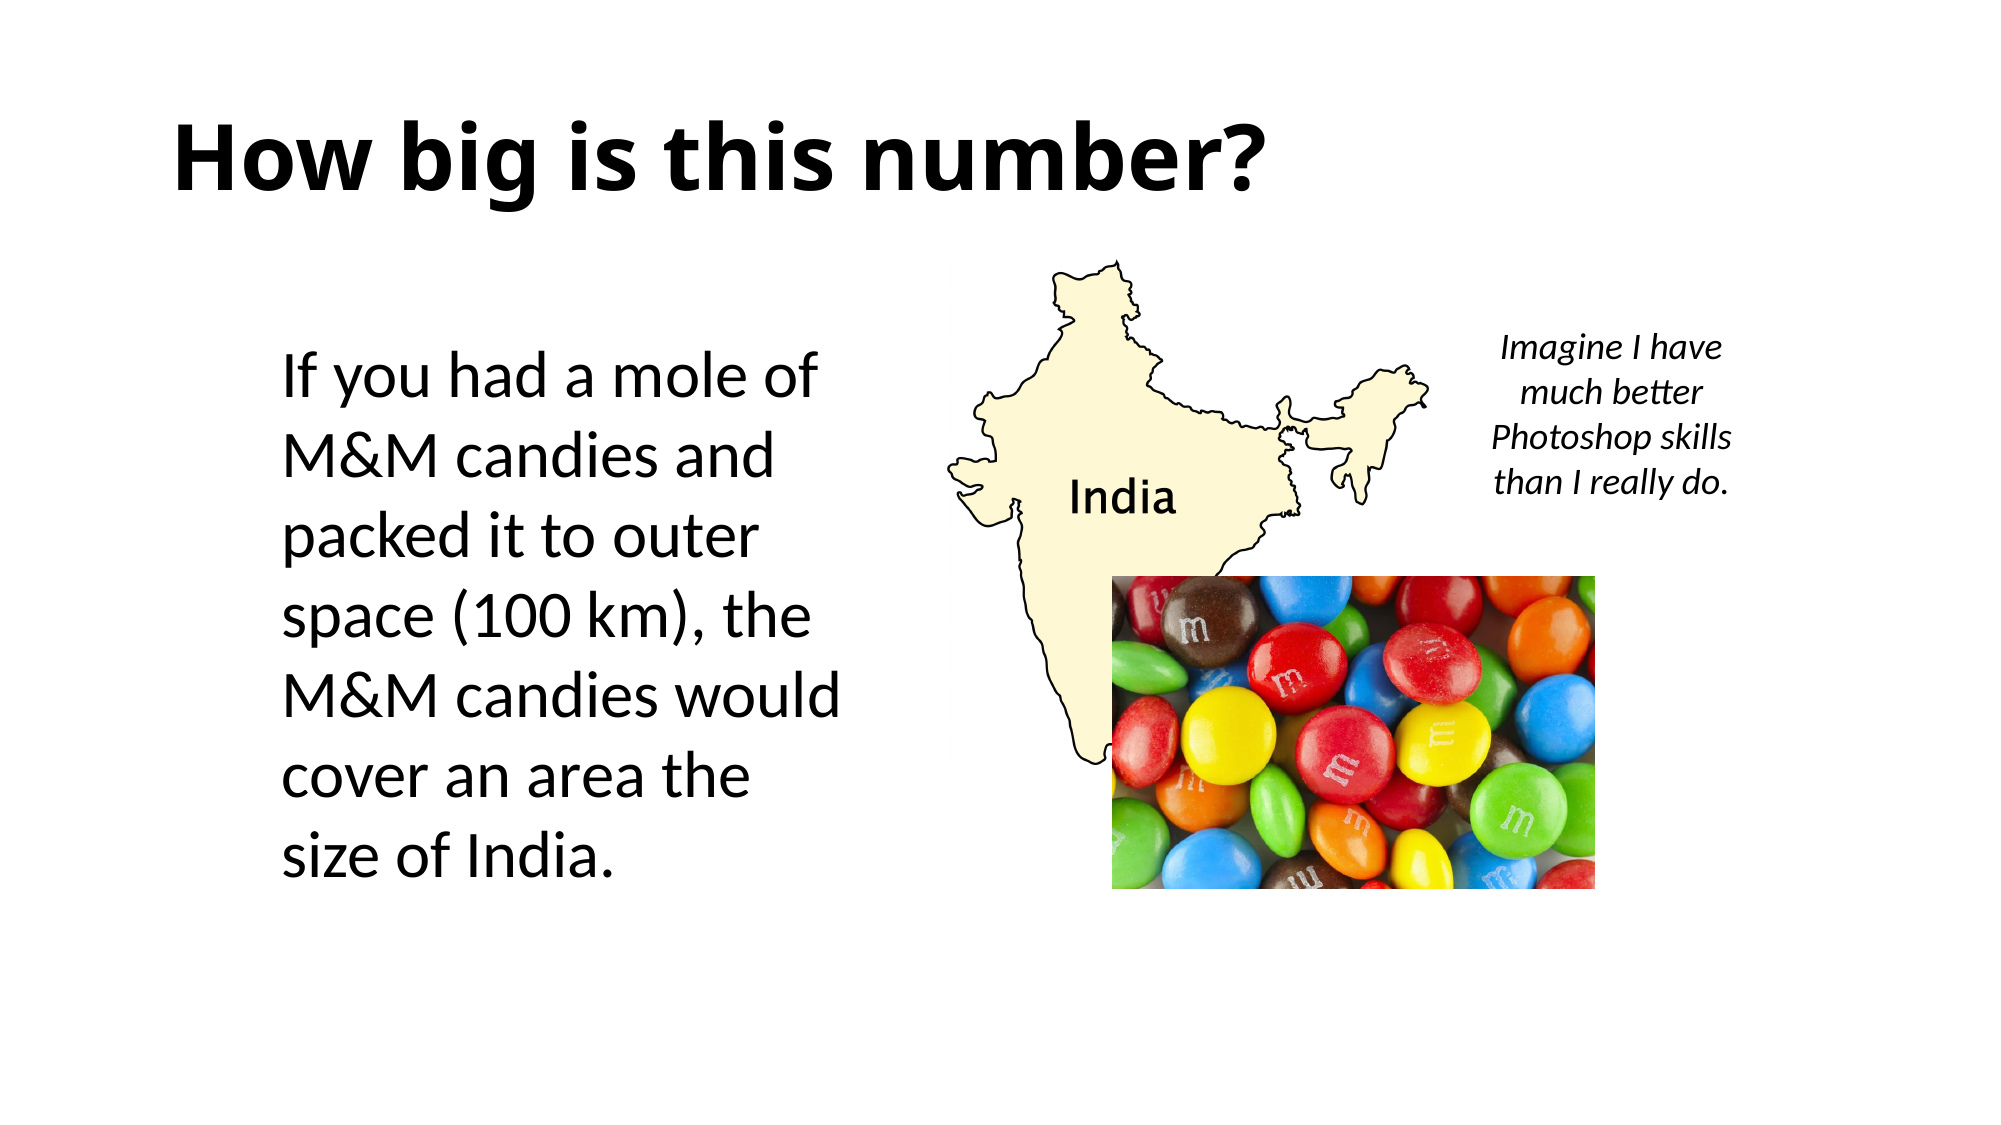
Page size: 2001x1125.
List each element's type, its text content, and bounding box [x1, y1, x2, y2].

text_box If you had a mole of M&M candies and packed it to outer space (100 km), the M&M candies would cover an area the size of India. [266, 323, 865, 899]
title How big is this number? [155, 52, 1881, 270]
picture [947, 259, 1595, 889]
text_box Imagine I have much better Photoshop skills than I really do. [1429, 314, 1822, 510]
